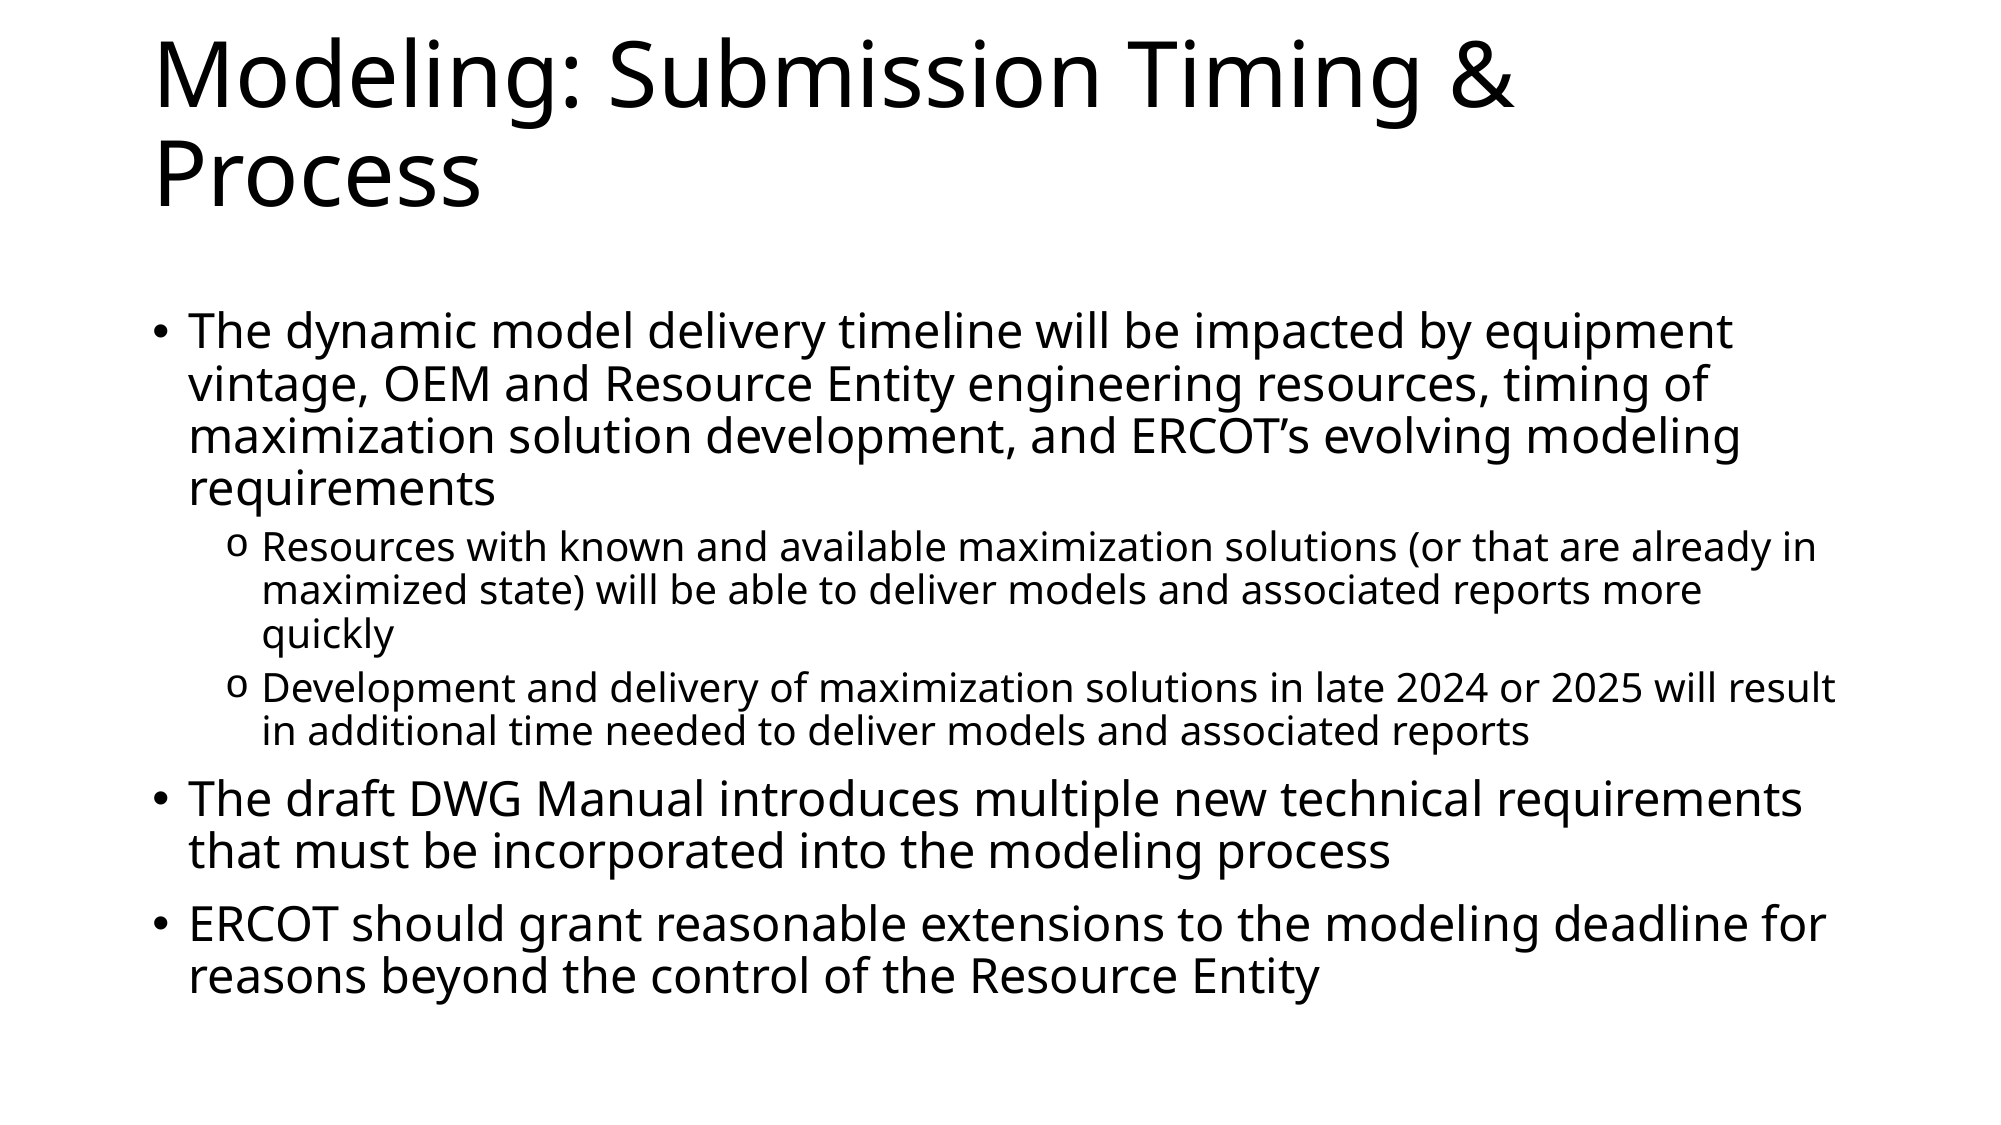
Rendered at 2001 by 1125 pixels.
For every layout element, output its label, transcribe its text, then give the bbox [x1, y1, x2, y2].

list The dynamic model delivery timeline will be impacted by equipment vintage, OEM and Resource Entity engineering resources, timing of maximization solution development, and ERCOT’s evolving modeling requirements Resources with known and available maximization solutions (or that are already in maximized state) will be able to deliver models and associated reports more quickly Development and delivery of maximization solutions in late 2024 or 2025 will result in additional time needed to deliver models and associated reports The draft DWG Manual introduces multiple new technical requirements that must be incorporated into the modeling process ERCOT should grant reasonable extensions to the modeling deadline for reasons beyond the control of the Resource Entity [137, 299, 1863, 1014]
title Modeling: Submission Timing & Process [137, 18, 1863, 236]
